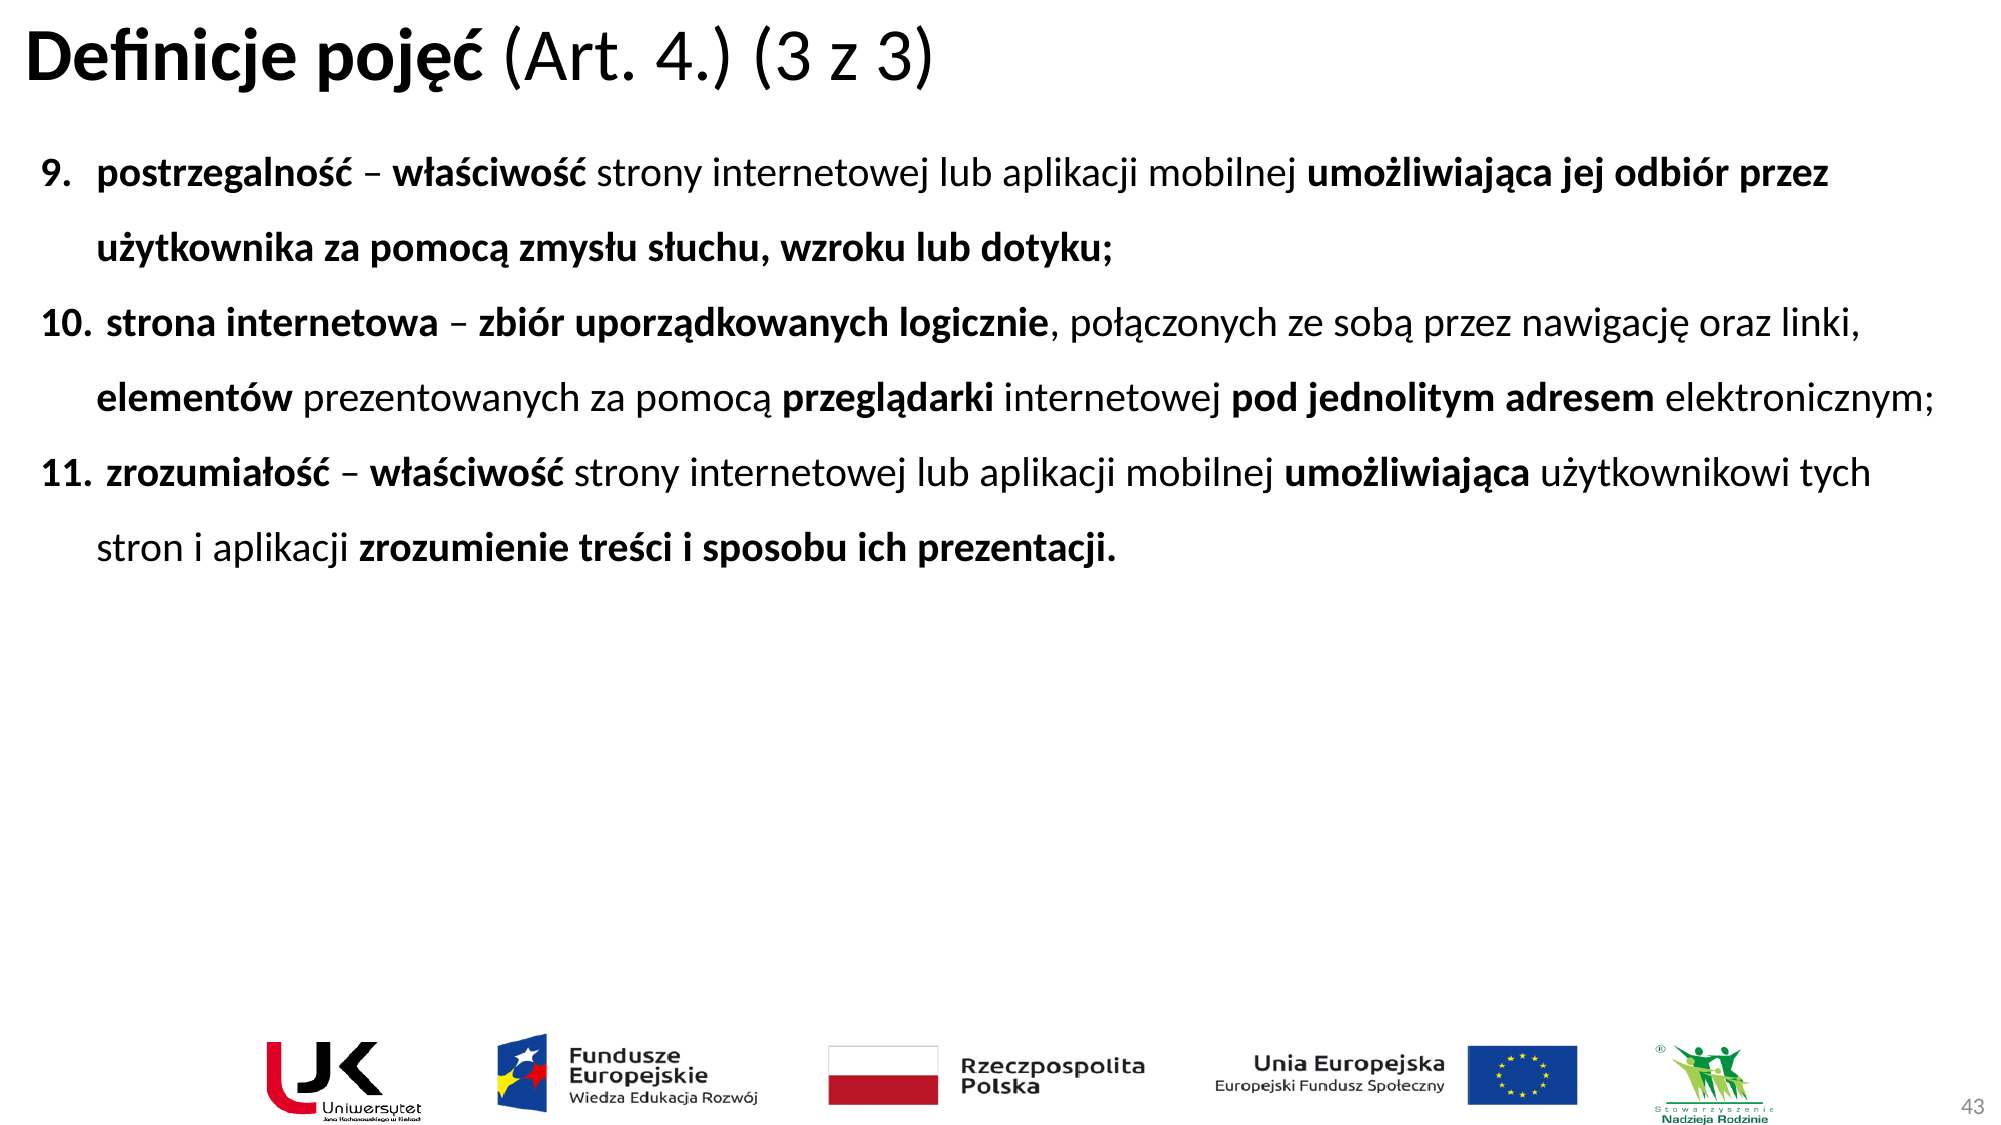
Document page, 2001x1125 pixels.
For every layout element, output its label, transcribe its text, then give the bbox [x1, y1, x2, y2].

title Definicje pojęć (Art. 4.) (3 z 3) [25, 0, 1536, 56]
picture [463, 1004, 1613, 1125]
picture [266, 1042, 421, 1122]
picture [1655, 1044, 1774, 1125]
slide_number 43 [1832, 1087, 2000, 1123]
text_box postrzegalność – właściwość strony internetowej lub aplikacji mobilnej umożliwiająca jej odbiór przez użytkownika za pomocą zmysłu słuchu, wzroku lub dotyku; strona internetowa – zbiór uporządkowanych logicznie, połączonych ze sobą przez nawigację oraz linki, elementów prezentowanych za pomocą przeglądarki internetowej pod jednolitym adresem elektronicznym; zrozumiałość – właściwość strony internetowej lub aplikacji mobilnej umożliwiająca użytkownikowi tych stron i aplikacji zrozumienie treści i sposobu ich prezentacji. [25, 112, 1960, 647]
